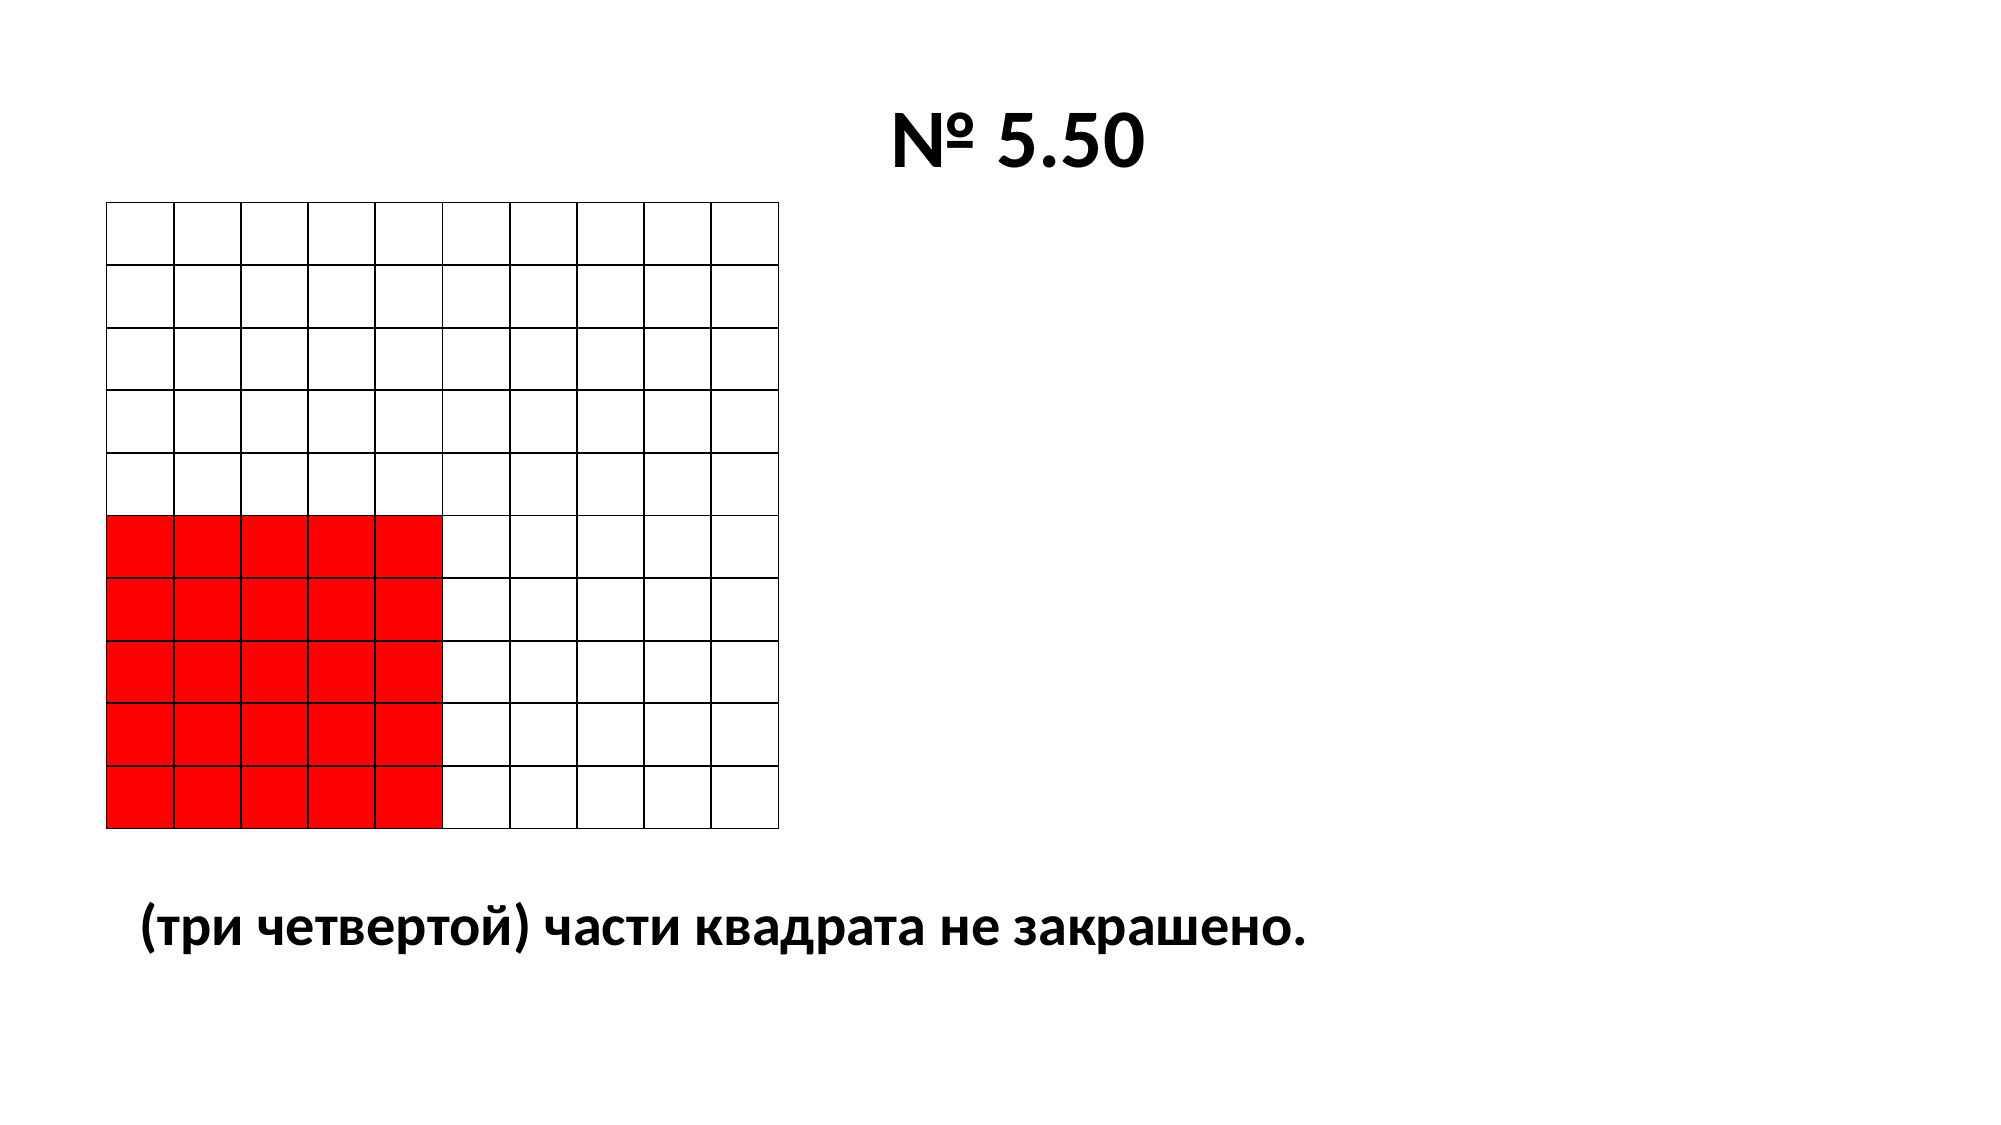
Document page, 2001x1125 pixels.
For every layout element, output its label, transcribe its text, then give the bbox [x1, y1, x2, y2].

table_cell [511, 391, 576, 452]
table_header [242, 203, 307, 264]
table_cell [107, 391, 173, 452]
table_cell [578, 391, 643, 452]
table_cell [712, 579, 778, 640]
table_cell [107, 516, 173, 577]
table_cell [376, 579, 442, 640]
table_cell [309, 516, 374, 577]
table_cell [242, 642, 307, 702]
table_cell [376, 266, 442, 327]
table_cell [242, 767, 307, 828]
table_cell [645, 516, 710, 577]
table_cell [578, 329, 643, 389]
table_cell [376, 704, 442, 765]
table_cell [242, 329, 307, 389]
table_cell [107, 329, 173, 389]
table_cell [376, 516, 442, 577]
table_cell [242, 579, 307, 640]
table_header [309, 203, 374, 264]
table_cell [175, 454, 240, 515]
table_cell [376, 767, 442, 828]
table_cell [712, 704, 778, 765]
table_cell [578, 266, 643, 327]
table_header [107, 203, 173, 264]
table_cell [645, 767, 710, 828]
table_cell [242, 454, 307, 515]
table_cell [175, 516, 240, 577]
table_cell [712, 642, 778, 702]
table_cell [443, 767, 509, 828]
table_cell [578, 579, 643, 640]
table_cell [712, 516, 778, 577]
table_cell [645, 391, 710, 452]
table_cell [309, 266, 374, 327]
table_cell [242, 266, 307, 327]
table_cell [511, 767, 576, 828]
table_cell [309, 704, 374, 765]
table_cell [645, 266, 710, 327]
table_header [511, 203, 576, 264]
table_cell [309, 642, 374, 702]
table_cell [242, 516, 307, 577]
table_cell [107, 579, 173, 640]
table_cell [175, 329, 240, 389]
table_cell [242, 391, 307, 452]
table_cell [712, 266, 778, 327]
table_cell [107, 704, 173, 765]
table_cell [107, 767, 173, 828]
table_cell [443, 516, 509, 577]
table_cell [712, 391, 778, 452]
table_cell [376, 391, 442, 452]
table_cell [578, 516, 643, 577]
table_cell [443, 391, 509, 452]
table_cell [645, 704, 710, 765]
table_cell [578, 454, 643, 515]
table_cell [175, 391, 240, 452]
table_cell [712, 454, 778, 515]
table_cell [376, 454, 442, 515]
table_cell [309, 329, 374, 389]
table_cell [645, 454, 710, 515]
table_cell [712, 767, 778, 828]
table_cell [578, 704, 643, 765]
table_cell [511, 642, 576, 702]
table_cell [107, 266, 173, 327]
table_cell [107, 642, 173, 702]
table_cell [376, 642, 442, 702]
table_cell [376, 329, 442, 389]
table_cell [712, 329, 778, 389]
table_cell [443, 704, 509, 765]
title № 5.50 [875, 97, 1189, 222]
table_header [443, 203, 509, 264]
table_cell [511, 266, 576, 327]
table_cell [309, 454, 374, 515]
table_cell [511, 329, 576, 389]
table_header [175, 203, 240, 264]
table_cell [443, 579, 509, 640]
table_cell [511, 454, 576, 515]
table_cell [242, 704, 307, 765]
table_header [376, 203, 442, 264]
table_cell [175, 767, 240, 828]
table_cell [645, 642, 710, 702]
table_cell [175, 579, 240, 640]
table_cell [645, 579, 710, 640]
table_cell [511, 579, 576, 640]
table_cell [175, 266, 240, 327]
table_cell [511, 704, 576, 765]
table_cell [578, 767, 643, 828]
table_cell [443, 454, 509, 515]
table_header [645, 203, 710, 264]
table_header [578, 203, 643, 264]
table_header [712, 203, 778, 264]
table_cell [175, 642, 240, 702]
table_cell [443, 642, 509, 702]
table_cell [309, 391, 374, 452]
table_cell [511, 516, 576, 577]
table_cell [107, 454, 173, 515]
table_cell [309, 767, 374, 828]
table_cell [309, 579, 374, 640]
table_cell [578, 642, 643, 702]
table_cell [443, 329, 509, 389]
table_cell [175, 704, 240, 765]
table_cell [645, 329, 710, 389]
table_cell [443, 266, 509, 327]
